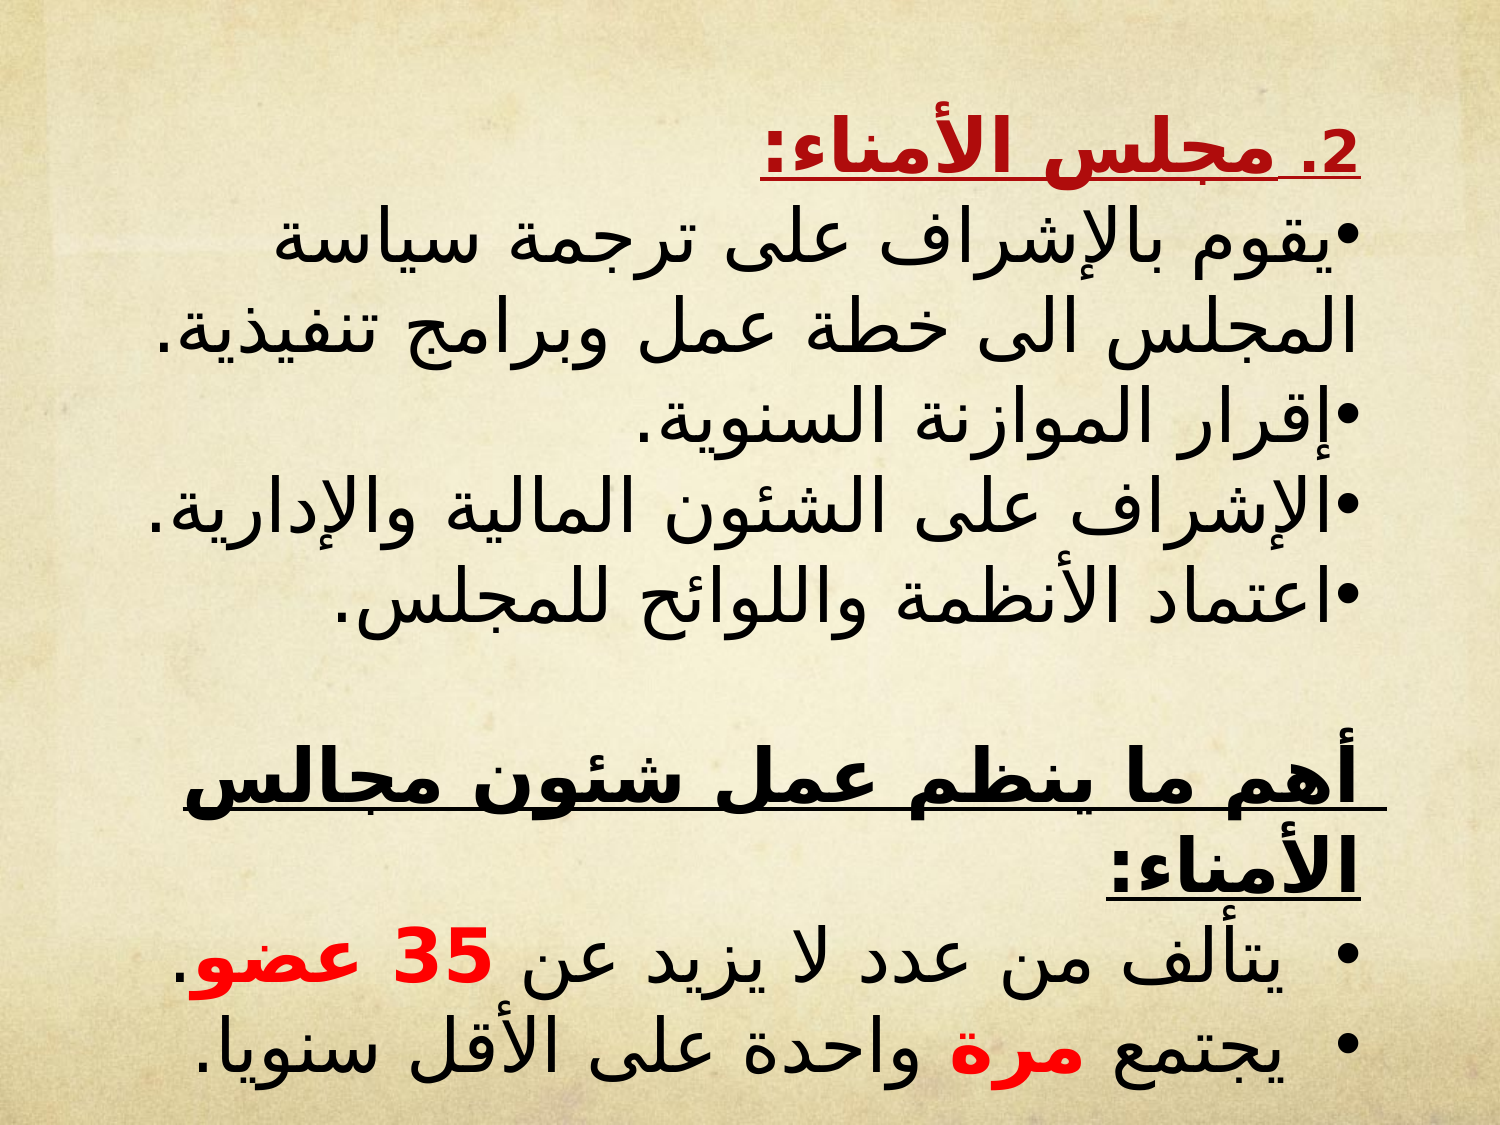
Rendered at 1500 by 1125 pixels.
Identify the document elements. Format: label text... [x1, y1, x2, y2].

picture [0, 0, 1500, 1125]
text_box 2. مجلس الأمناء: يقوم بالإشراف على ترجمة سياسة المجلس الى خطة عمل وبرامج تنفيذية. إقرار الموازنة السنوية. الإشراف على الشئون المالية والإدارية. اعتماد الأنظمة واللوائح للمجلس. أهم ما ينظم عمل شئون مجالس الأمناء: يتألف من عدد لا يزيد عن 35 عضو. يجتمع مرة واحدة على الأقل سنويا. [112, 90, 1376, 1125]
